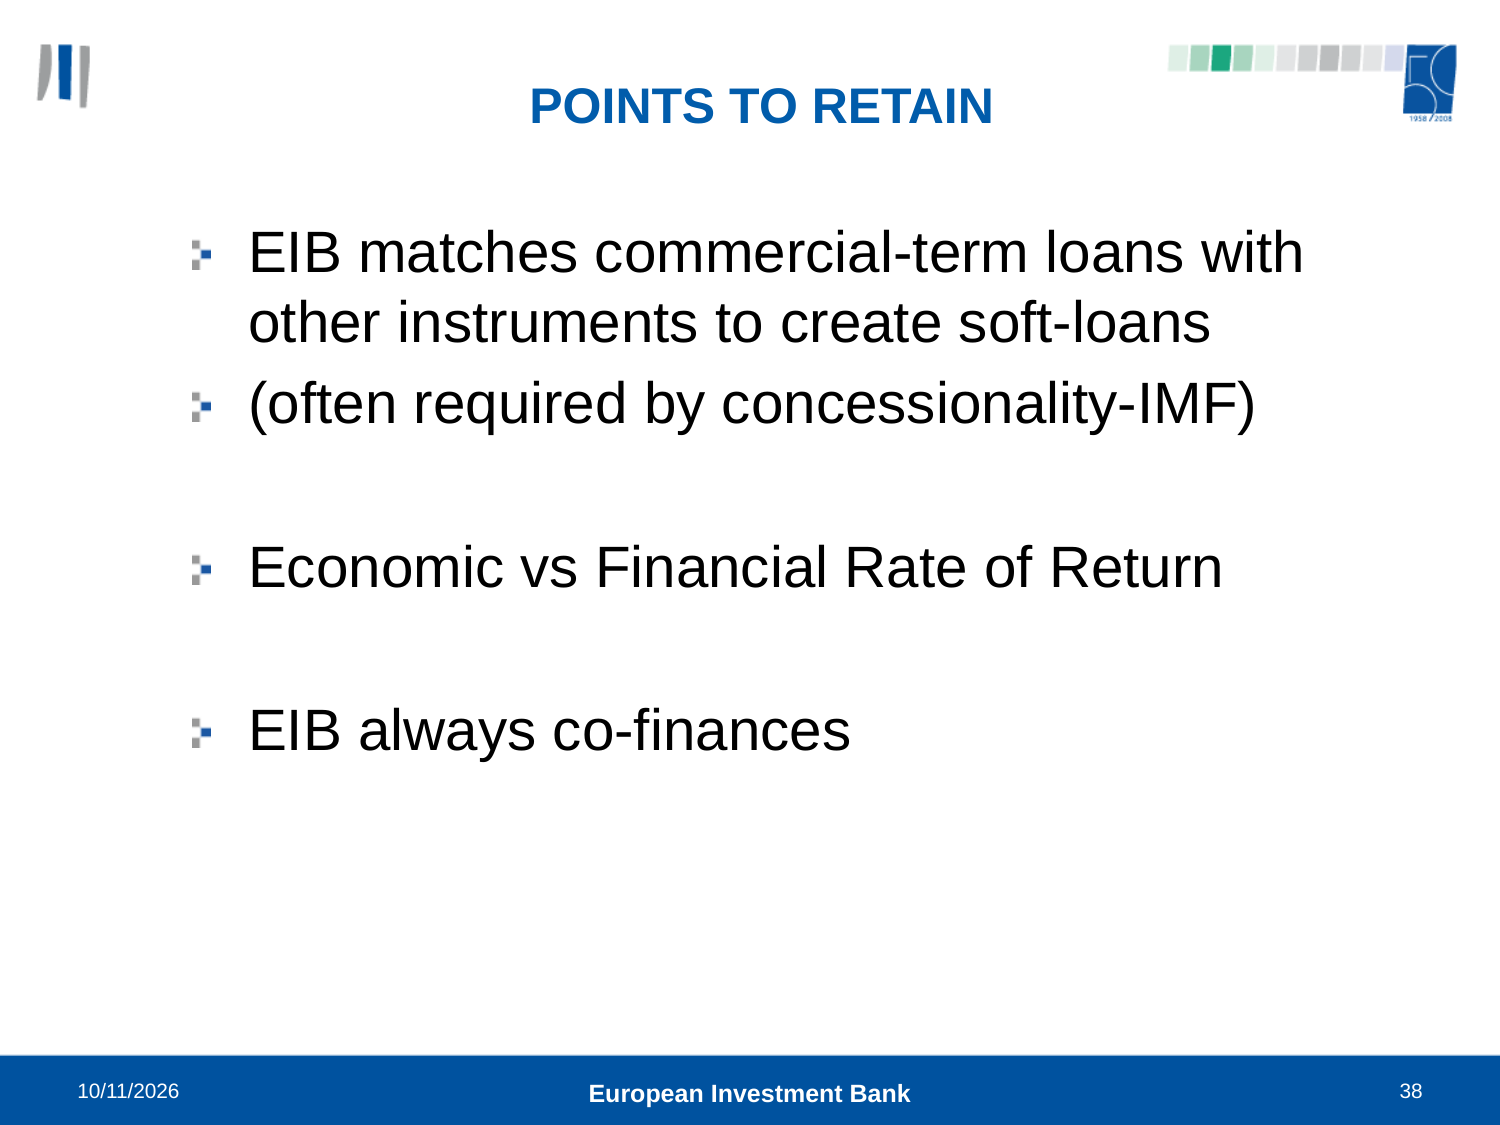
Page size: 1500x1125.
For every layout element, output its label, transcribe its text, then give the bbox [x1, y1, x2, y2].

title POINTS TO RETAIN [170, 66, 1353, 185]
footer European Investment Bank [229, 1070, 1271, 1125]
slide_number 38 [1274, 1070, 1438, 1125]
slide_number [62, 1070, 226, 1125]
picture [0, 0, 1500, 1125]
list EIB matches commercial-term loans with other instruments to create soft-loans (often required by concessionality-IMF) Economic vs Financial Rate of Return EIB always co-finances [176, 206, 1382, 987]
